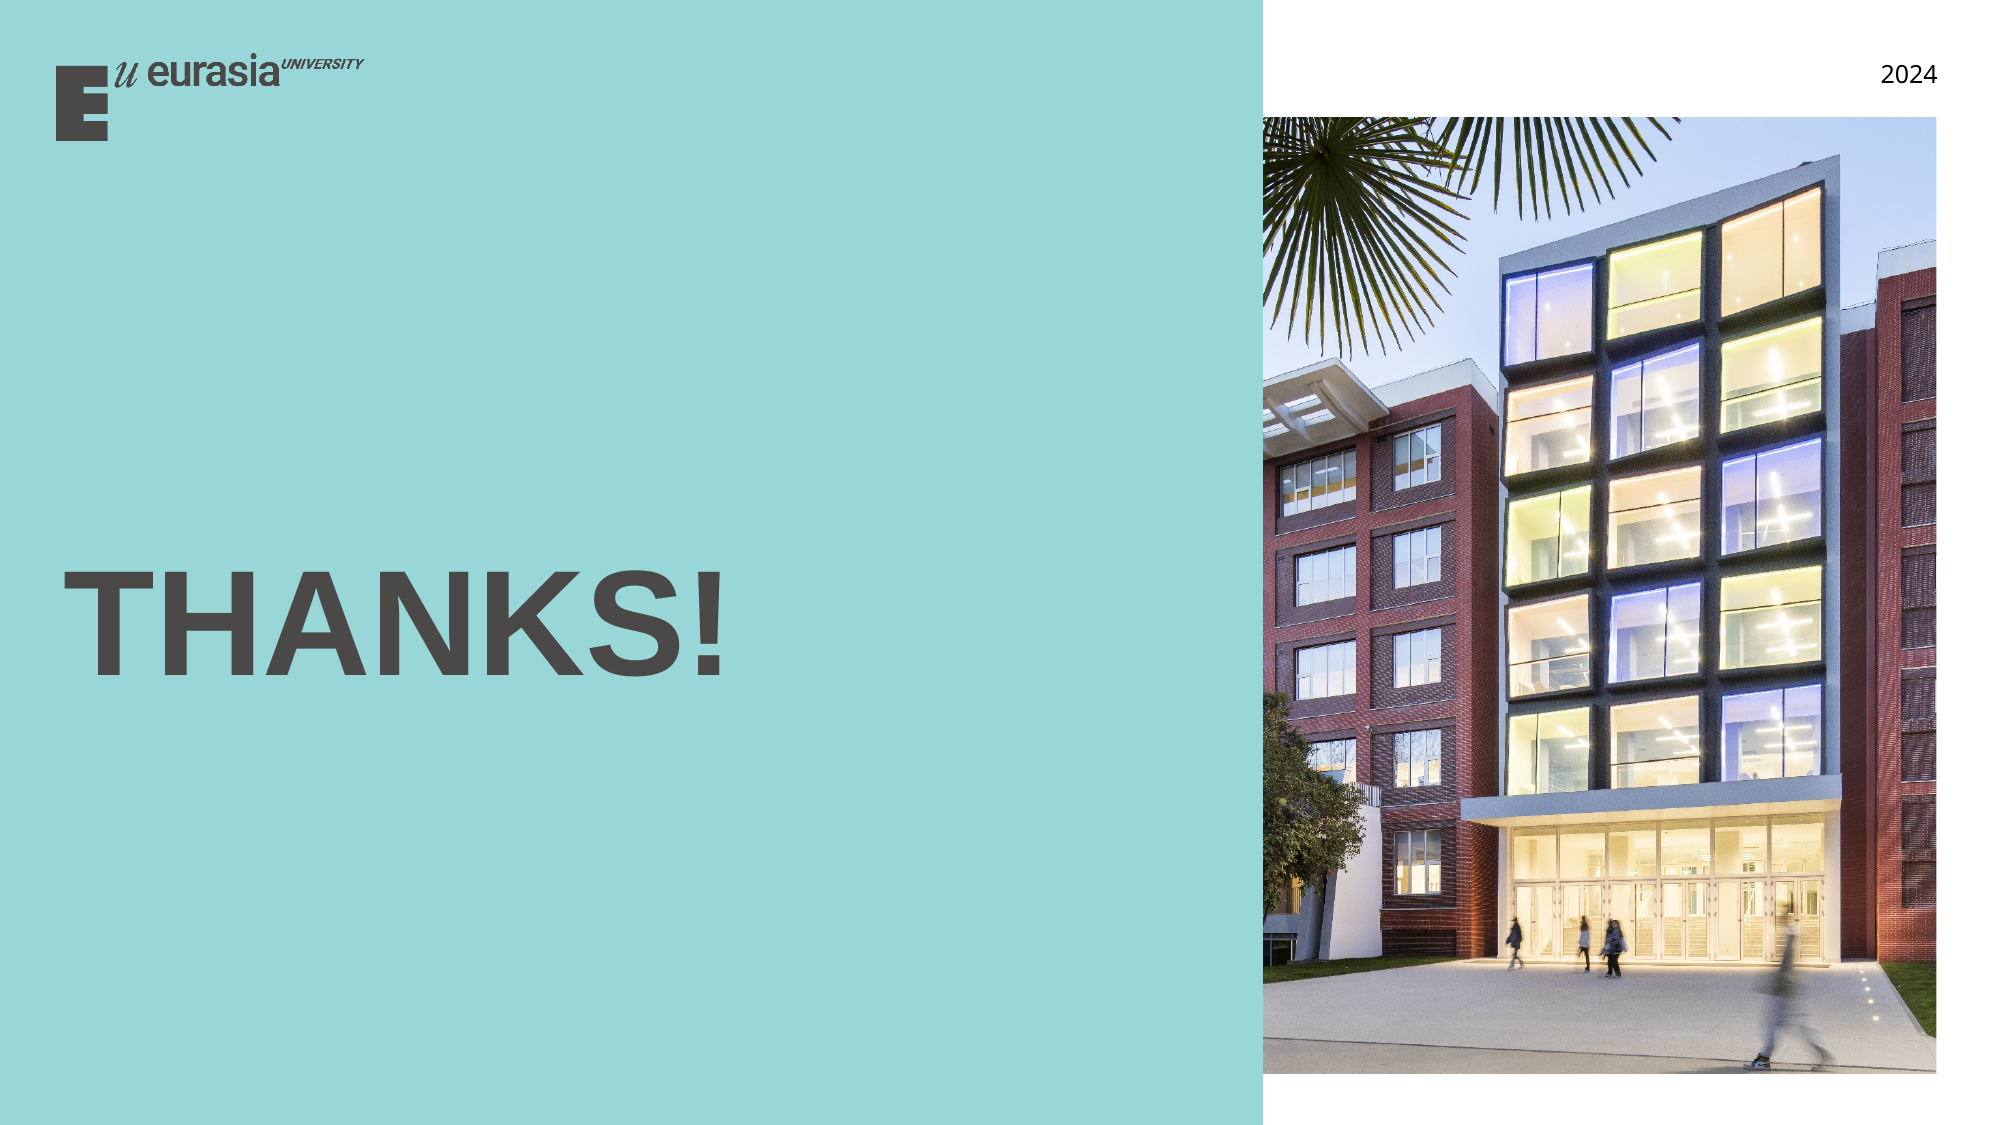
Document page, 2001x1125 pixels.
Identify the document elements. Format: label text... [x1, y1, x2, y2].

text_box [0, 0, 1264, 1125]
text_box THANKS! [49, 518, 1262, 713]
text_box 2024 [1714, 50, 1953, 97]
picture [1262, 117, 1937, 1074]
picture [49, 47, 381, 158]
